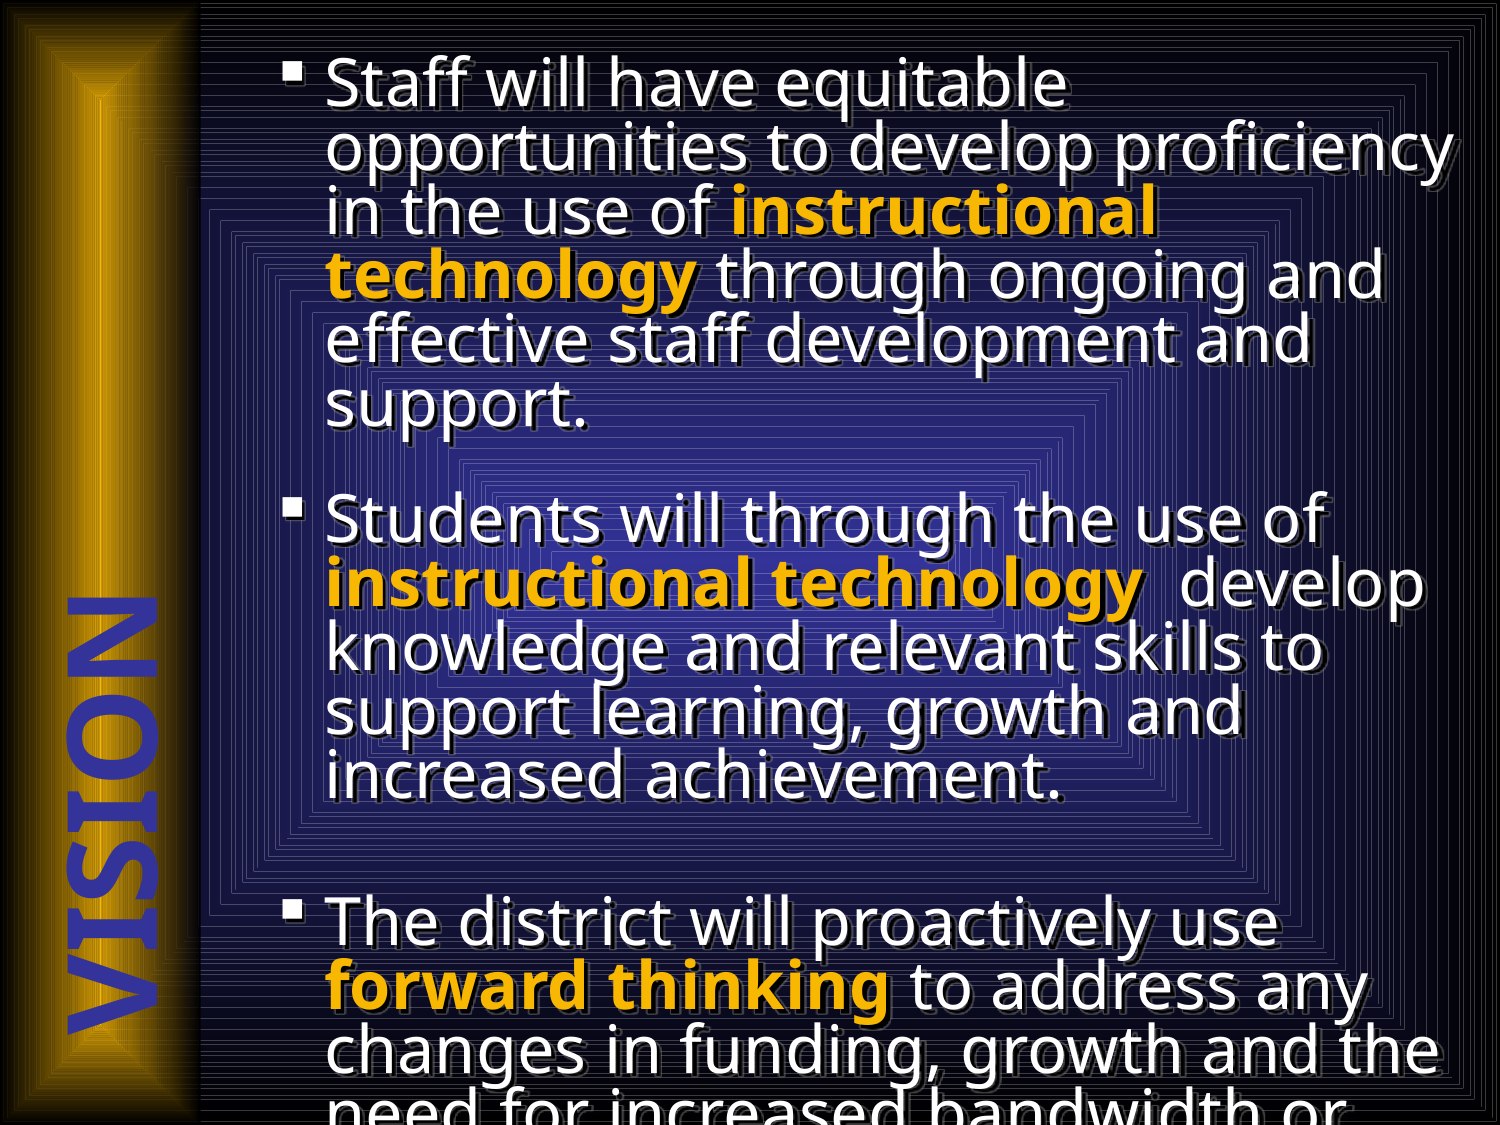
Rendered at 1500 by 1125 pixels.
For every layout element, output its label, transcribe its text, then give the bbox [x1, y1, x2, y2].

list Staff will have equitable opportunities to develop proficiency in the use of instructional technology through ongoing and effective staff development and support. Students will through the use of instructional technology develop knowledge and relevant skills to support learning, growth and increased achievement. The district will proactively use forward thinking to address any changes in funding, growth and the need for increased bandwidth or alternate technologies. [187, 0, 1500, 1101]
text_box VISION [24, 0, 190, 1051]
